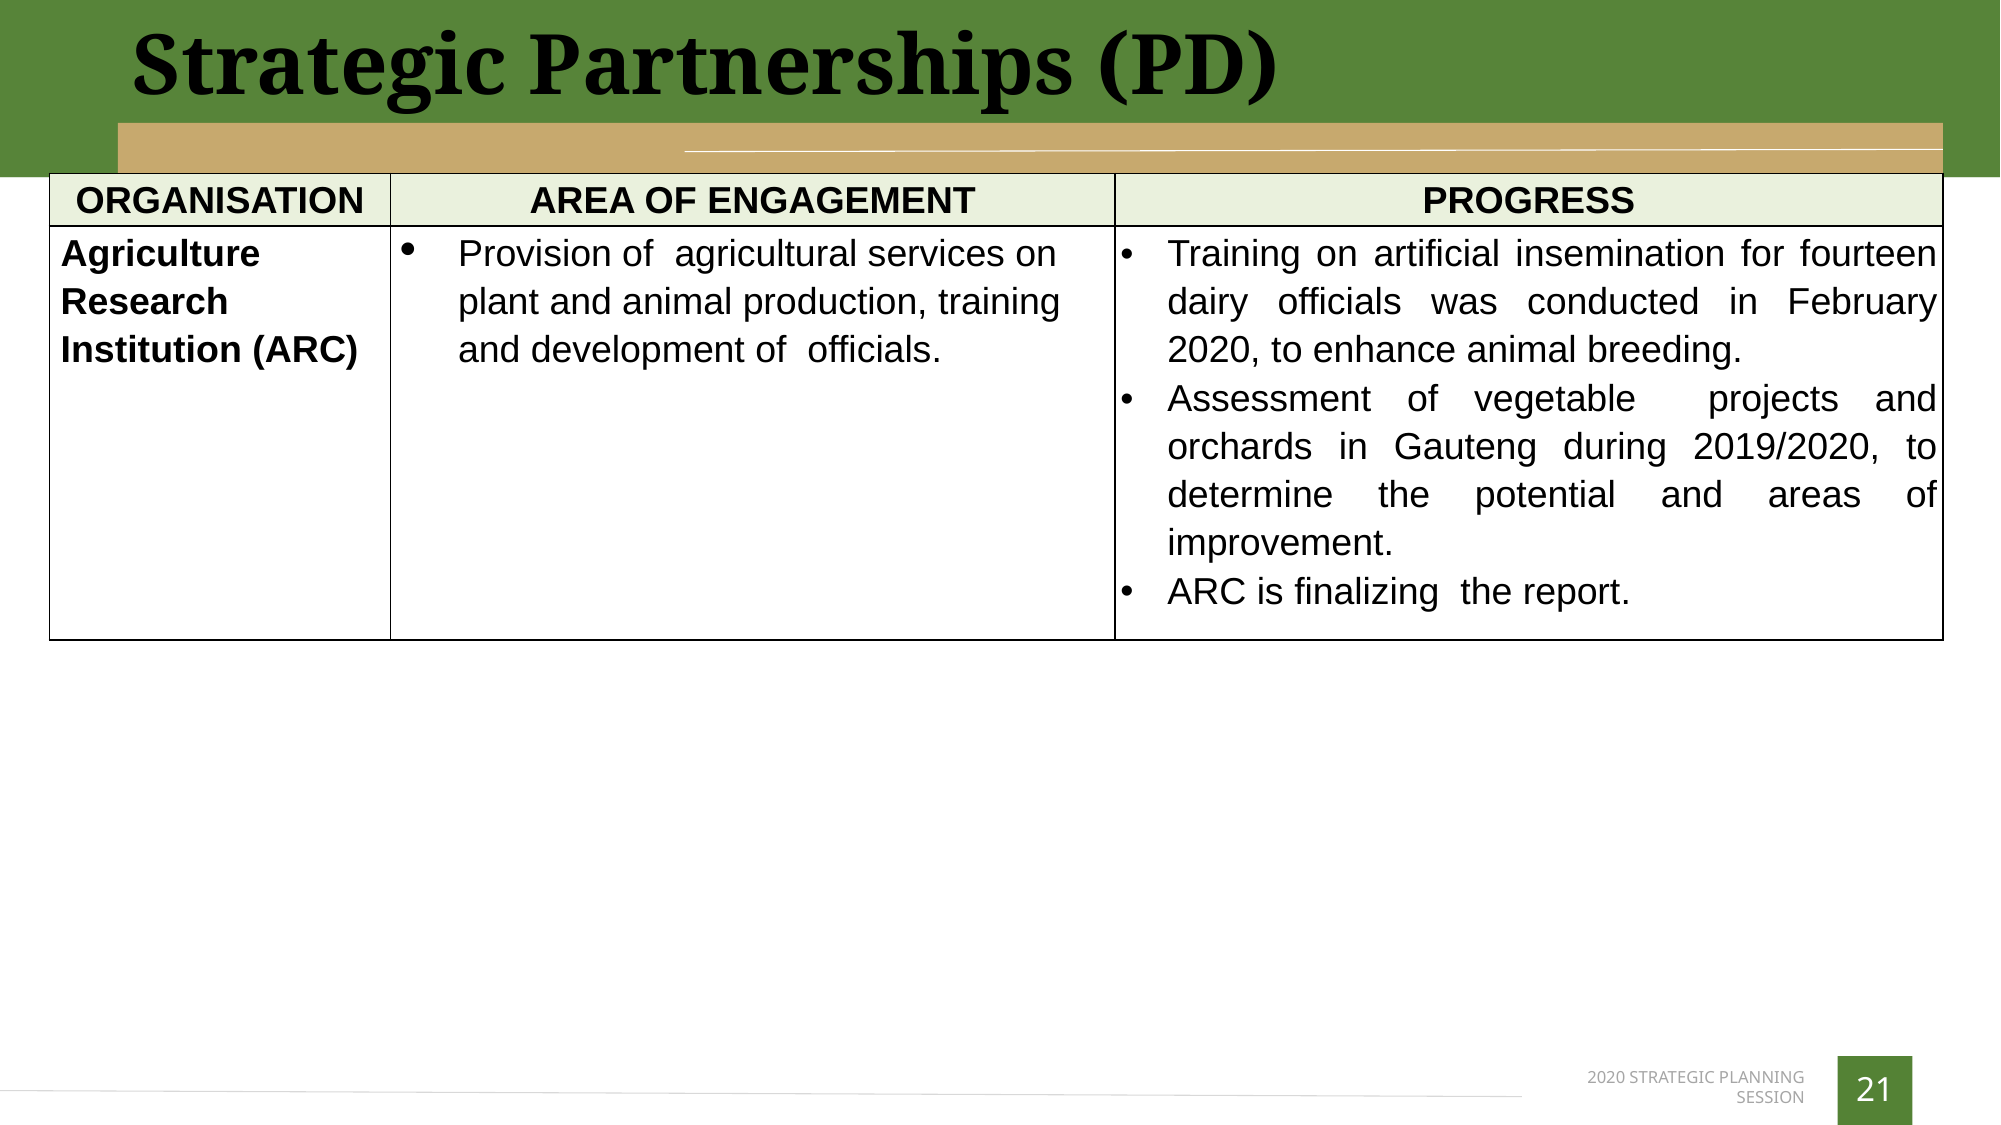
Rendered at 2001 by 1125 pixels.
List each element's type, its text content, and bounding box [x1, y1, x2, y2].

table_cell Agriculture Research Institution (ARC) [50, 227, 390, 639]
table_header ORGANISATION [50, 174, 390, 225]
table_header AREA OF ENGAGEMENT [391, 174, 1114, 225]
text_box [0, 0, 117, 178]
table_cell Training on artificial insemination for fourteen dairy officials was conducted in February 2020, to enhance animal breeding. Assessment of vegetable projects and orchards in Gauteng during 2019/2020, to determine the potential and areas of improvement. ARC is finalizing the report. [1116, 227, 1942, 639]
table_header PROGRESS [1116, 174, 1942, 225]
table_cell Provision of agricultural services on plant and animal production, training and development of officials. [391, 227, 1114, 639]
text_box [1943, 135, 2000, 178]
text_box [117, 135, 1943, 173]
text_box Strategic Partnerships (PD) [117, 0, 2000, 135]
